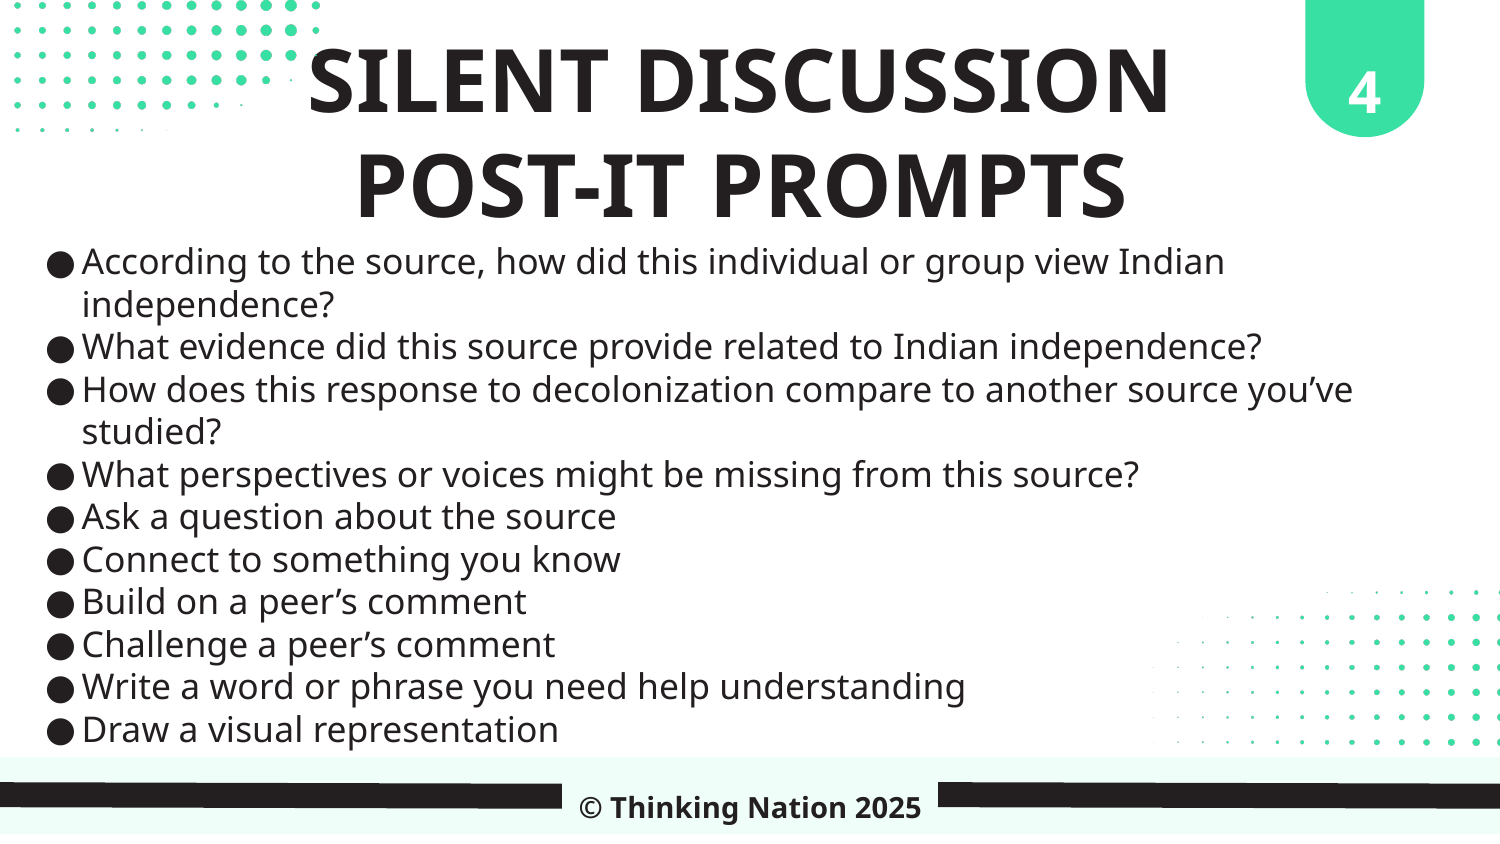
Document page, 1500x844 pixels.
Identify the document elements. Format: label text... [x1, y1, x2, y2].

text_box SILENT DISCUSSION POST-IT PROMPTS [200, 25, 1282, 236]
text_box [0, 756, 1500, 835]
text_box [1300, 0, 1430, 138]
text_box [0, 0, 320, 132]
text_box According to the source, how did this individual or group view Indian independence? What evidence did this source provide related to Indian independence? How does this response to decolonization compare to another source you’ve studied? What perspectives or voices might be missing from this source? Ask a question about the source Connect to something you know Build on a peer’s comment Challenge a peer’s comment Write a word or phrase you need help understanding Draw a visual representation [44, 239, 1413, 750]
text_box [1128, 590, 1500, 755]
